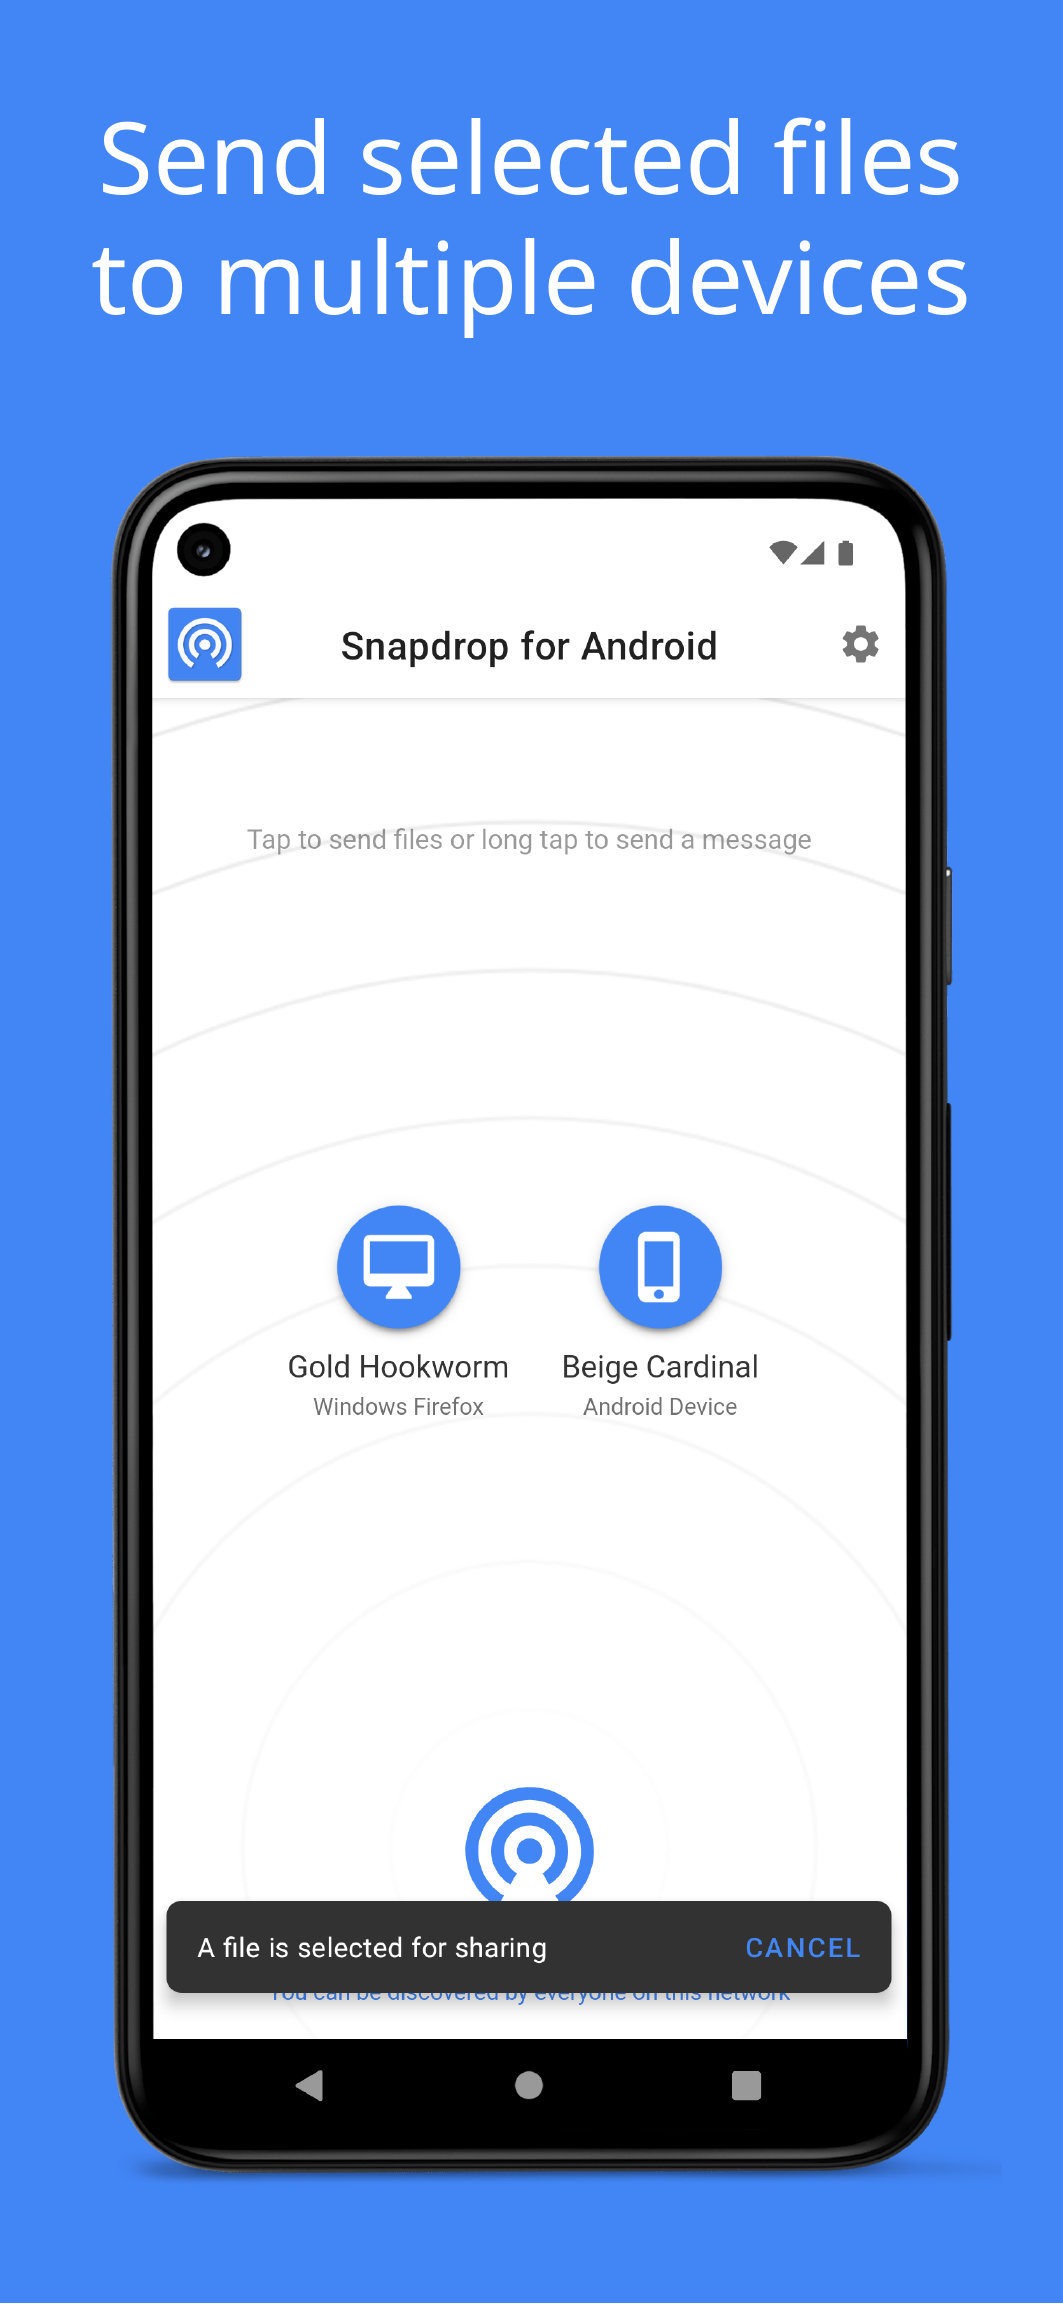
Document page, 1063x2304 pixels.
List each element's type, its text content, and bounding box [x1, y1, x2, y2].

text_box Send selected files to multiple devices [0, 87, 1063, 343]
picture [52, 436, 1011, 2208]
